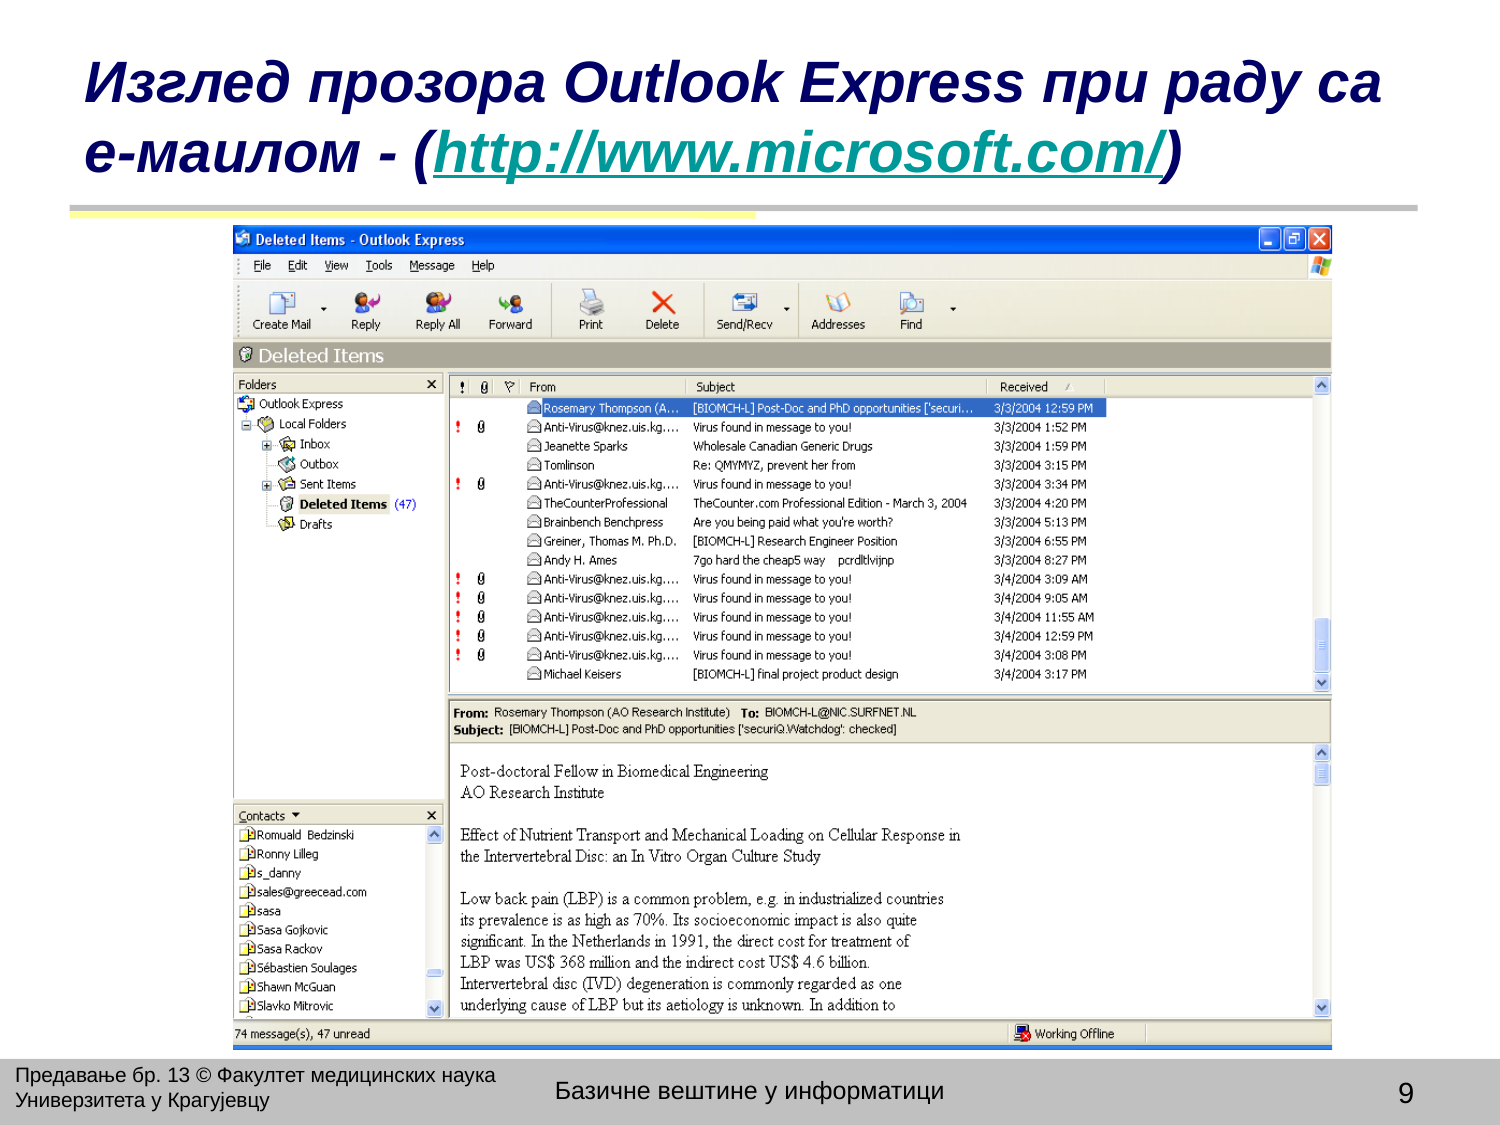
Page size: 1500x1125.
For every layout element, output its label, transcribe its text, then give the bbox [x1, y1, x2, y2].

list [232, 225, 1333, 1051]
slide_number 9 [1079, 1066, 1430, 1125]
slide_number Предавање бр. 13 © Факултет медицинских наука Универзитета у Крагујевцу [0, 1053, 617, 1108]
title Изглед прозора Outlook Express при раду са е-маилом - (http://www.microsoft.com/) [69, 19, 1426, 208]
footer Базичне вештине у информатици [512, 1066, 988, 1125]
